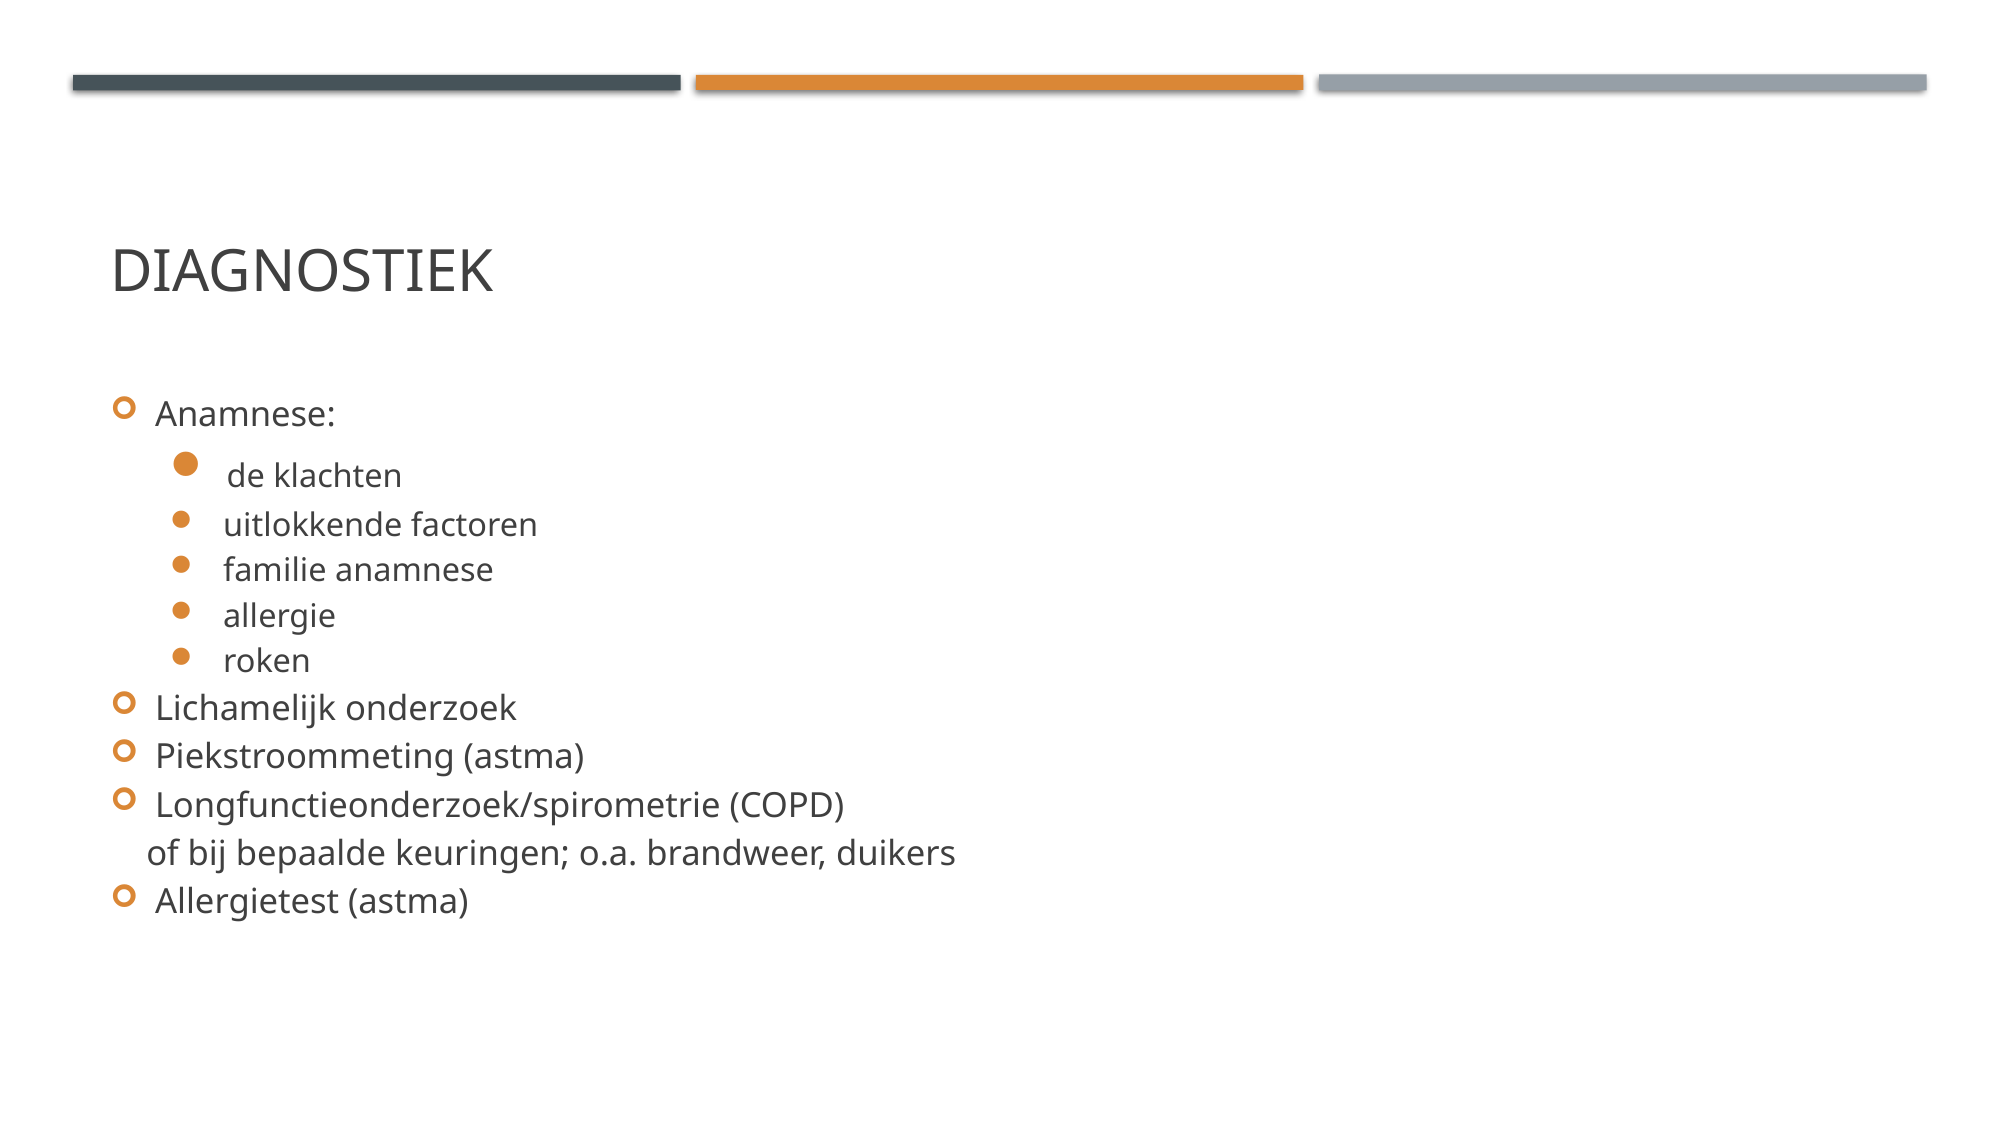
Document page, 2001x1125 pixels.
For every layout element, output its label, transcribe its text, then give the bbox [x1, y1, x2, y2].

list Anamnese: de klachten uitlokkende factoren familie anamnese allergie roken Lichamelijk onderzoek Piekstroommeting (astma) Longfunctieonderzoek/spirometrie (COPD) of bij bepaalde keuringen; o.a. brandweer, duikers Allergietest (astma) [95, 383, 1905, 981]
title Diagnostiek [95, 115, 1905, 311]
